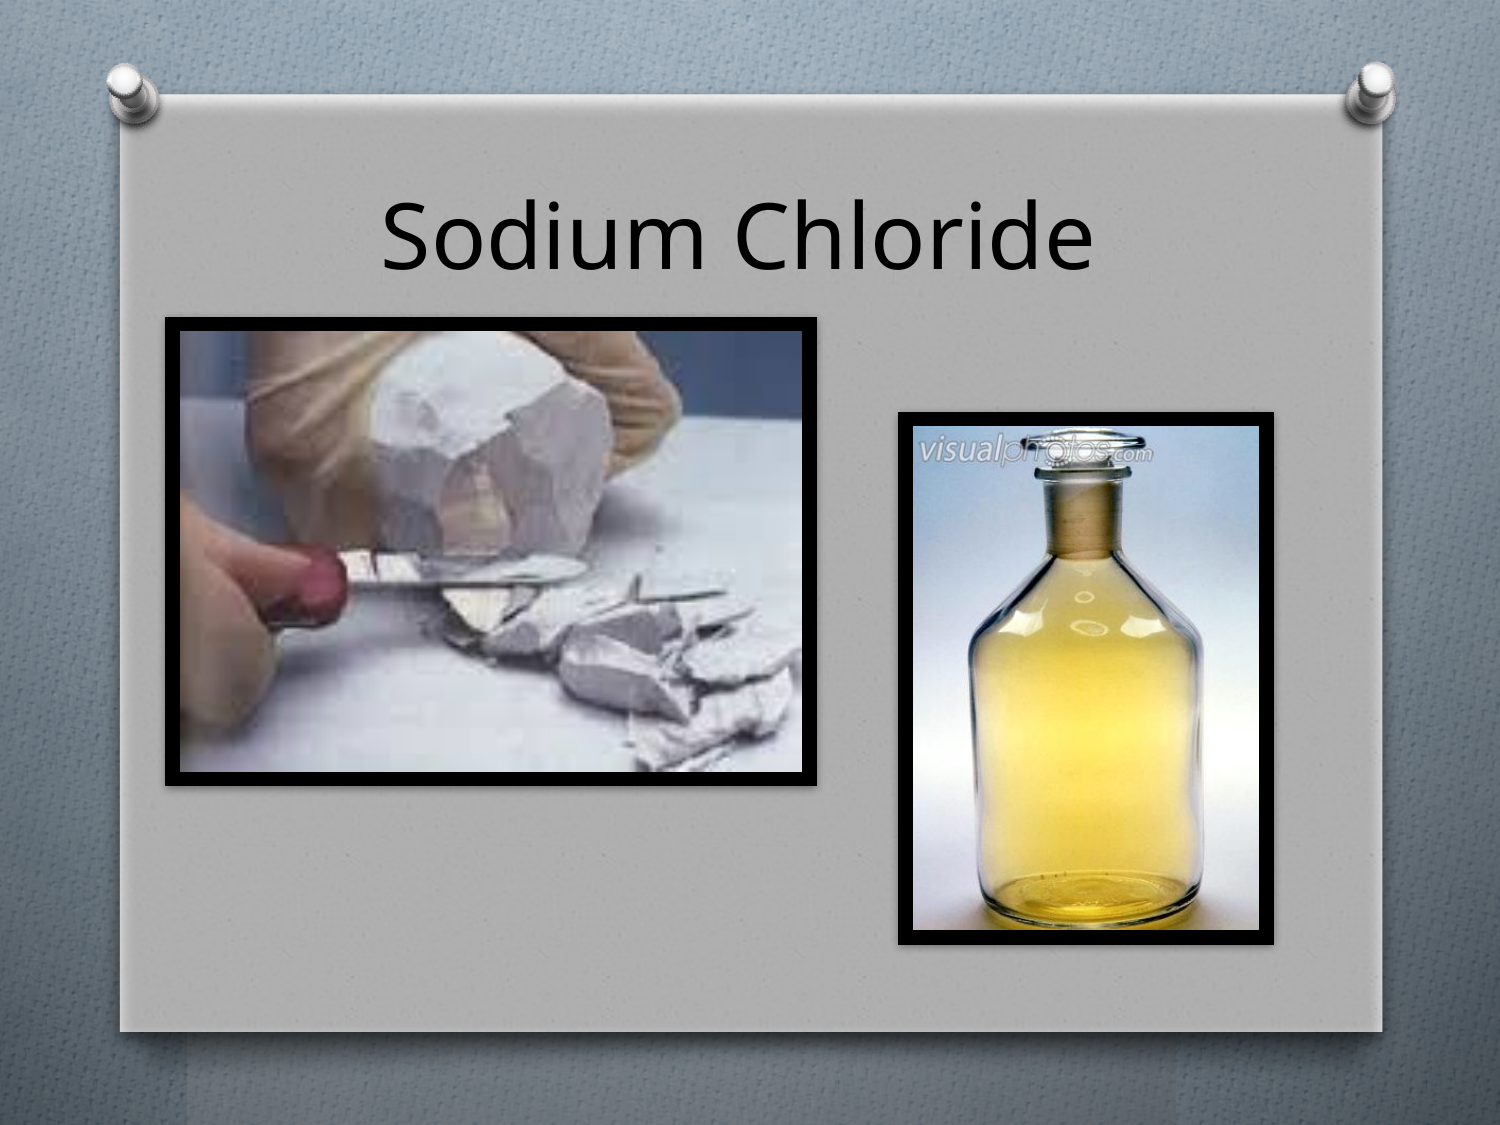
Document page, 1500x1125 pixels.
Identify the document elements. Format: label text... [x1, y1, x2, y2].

picture [179, 331, 803, 772]
picture [1317, 35, 1439, 156]
picture [912, 425, 1260, 931]
title Sodium Chloride [179, 134, 1323, 332]
picture [75, 29, 198, 153]
